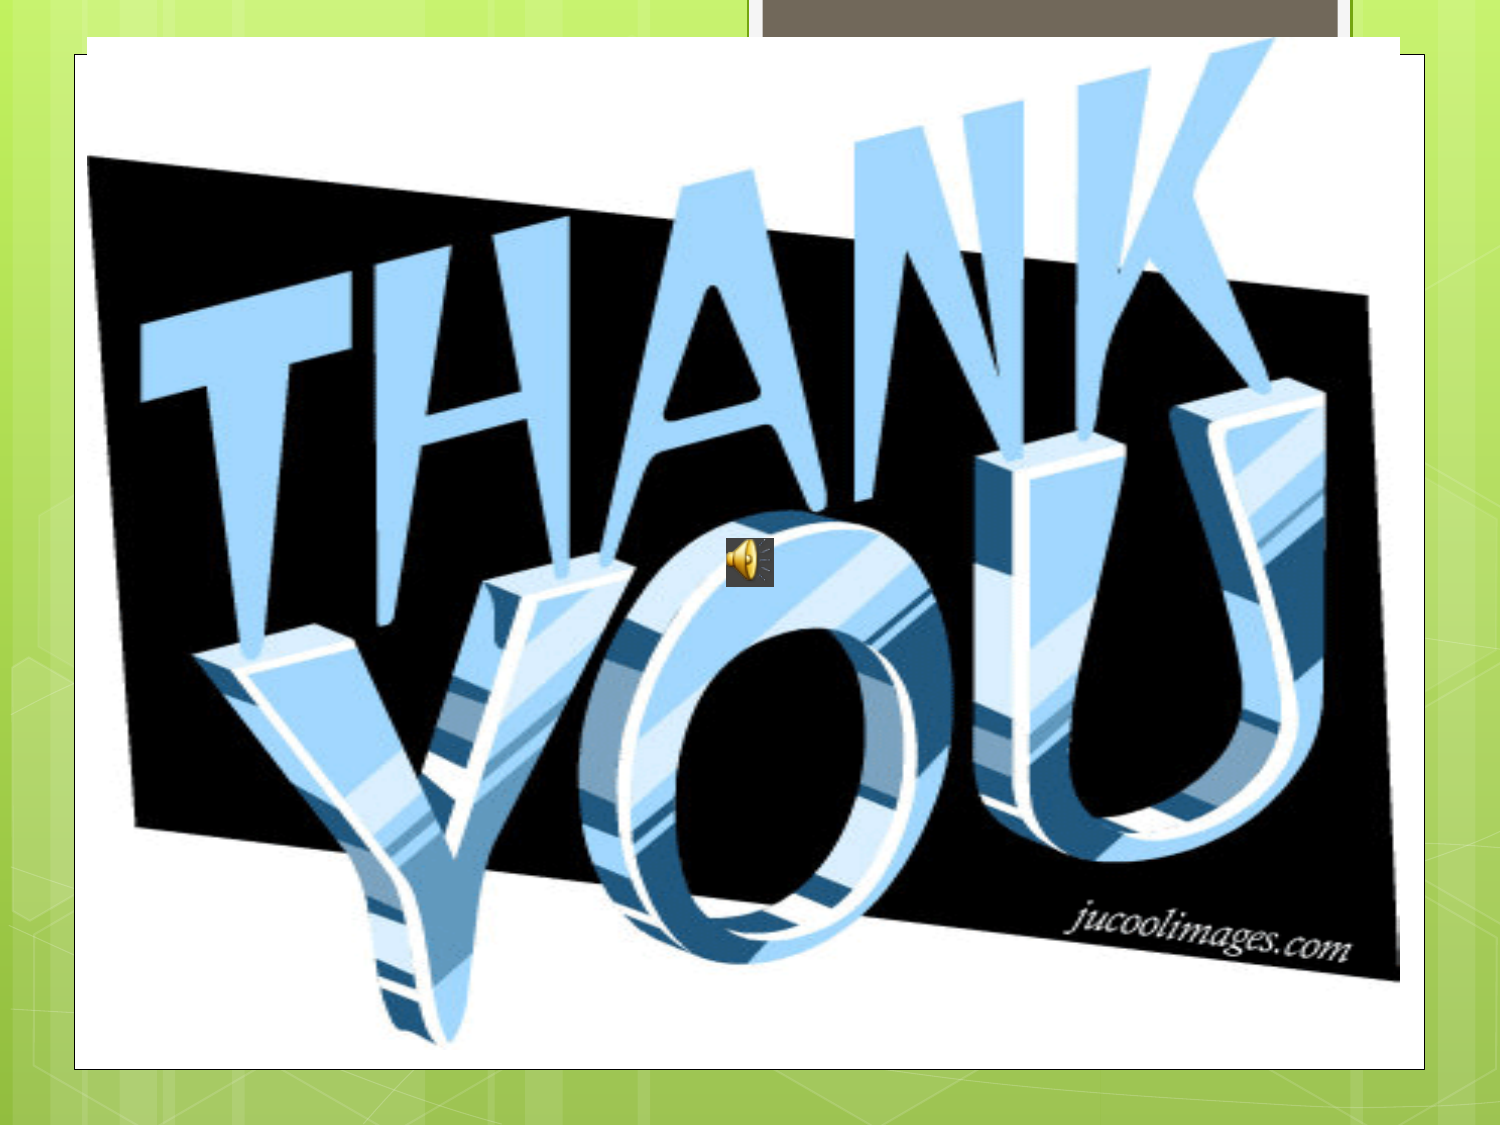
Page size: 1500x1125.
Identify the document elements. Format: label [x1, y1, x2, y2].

picture [87, 37, 1401, 1051]
